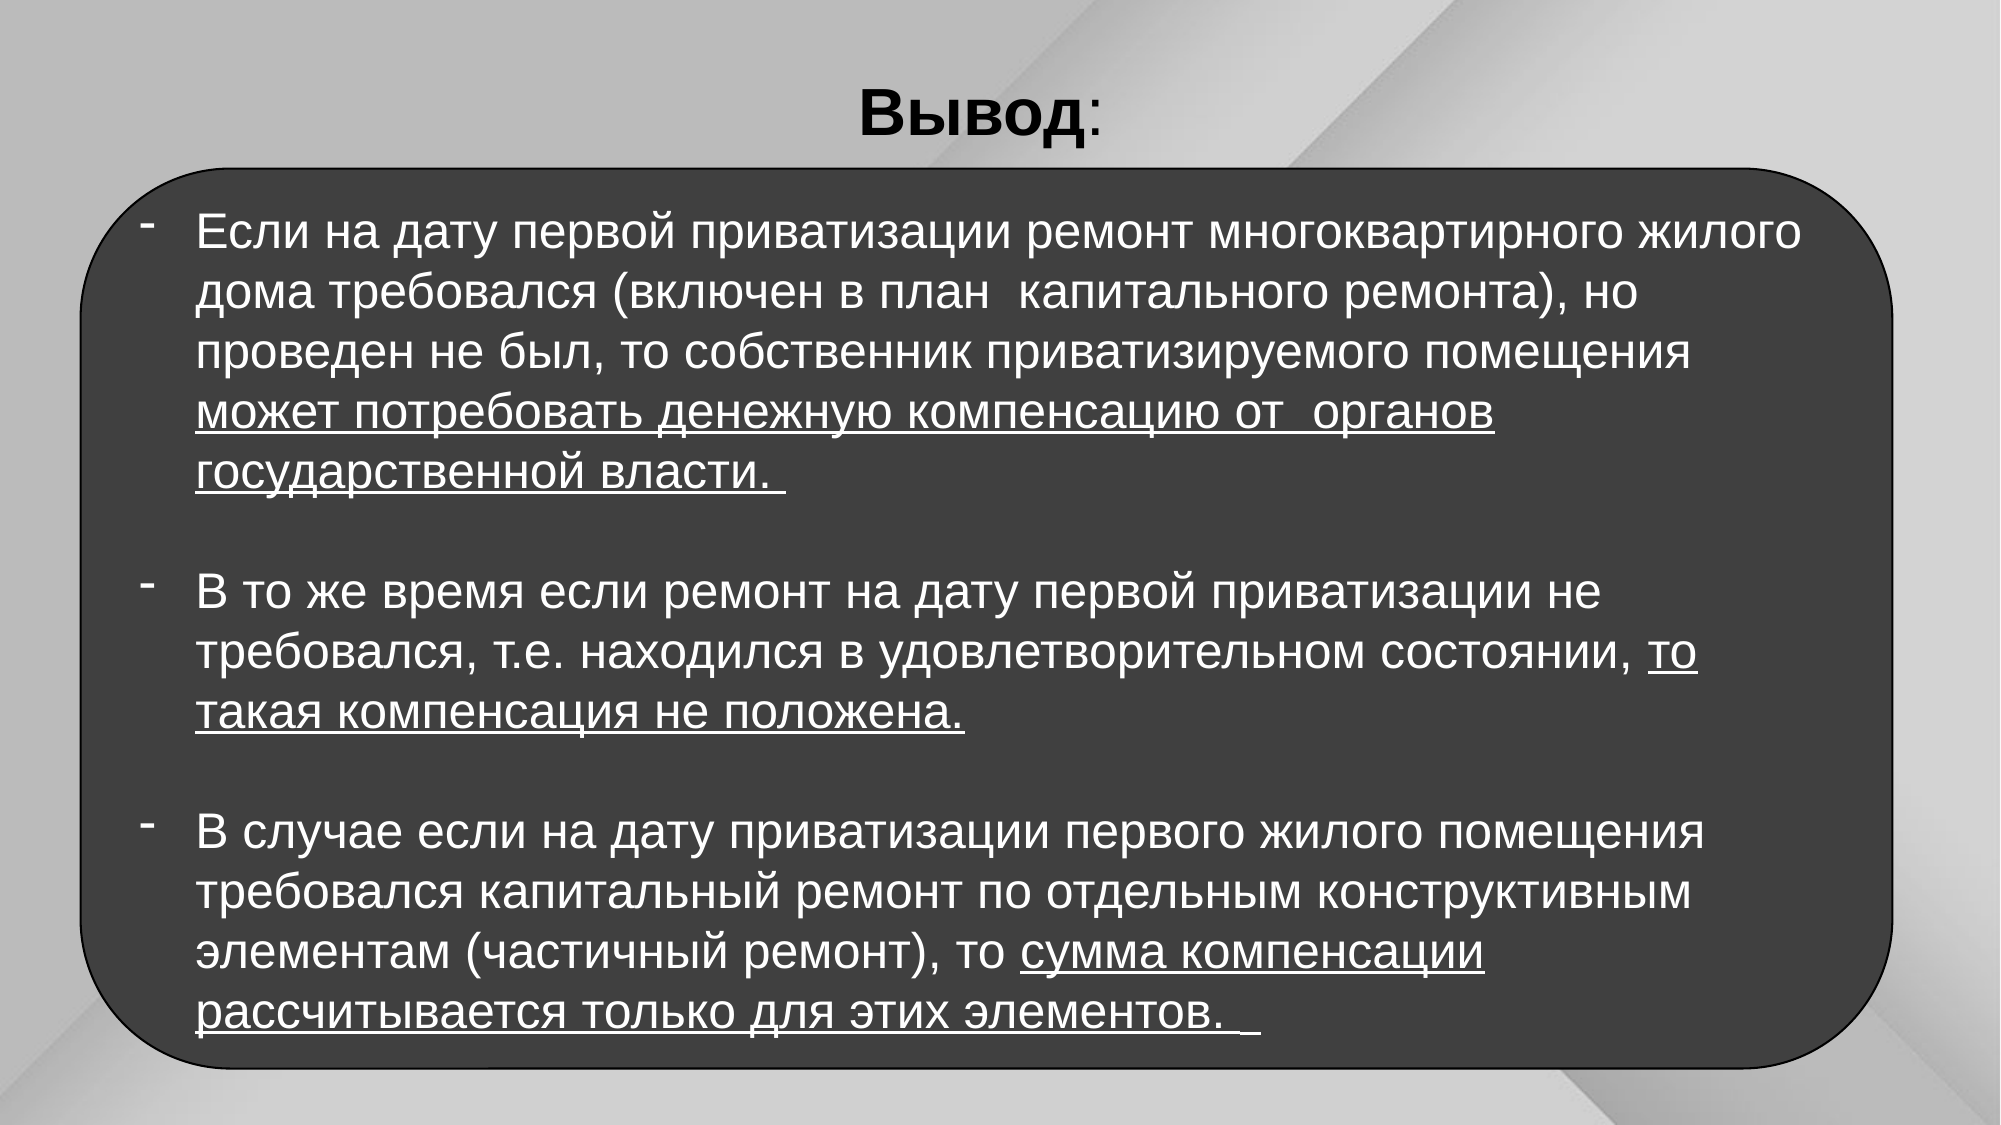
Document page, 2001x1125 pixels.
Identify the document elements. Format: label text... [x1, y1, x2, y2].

title Вывод: [137, 59, 1863, 226]
text_box Если на дату первой приватизации ремонт многоквартирного жилого дома требовался (включен в план капитального ремонта), но проведен не был, то собственник приватизируемого помещения может потребовать денежную компенсацию от органов государственной власти. В то же время если ремонт на дату первой приватизации не требовался, т.е. находился в удовлетворительном состоянии, то такая компенсация не положена. В случае если на дату приватизации первого жилого помещения требовался капитальный ремонт по отдельным конструктивным элементам (частичный ремонт), то сумма компенсации рассчитывается только для этих элементов. [79, 167, 1894, 1070]
picture [0, 0, 2001, 1125]
